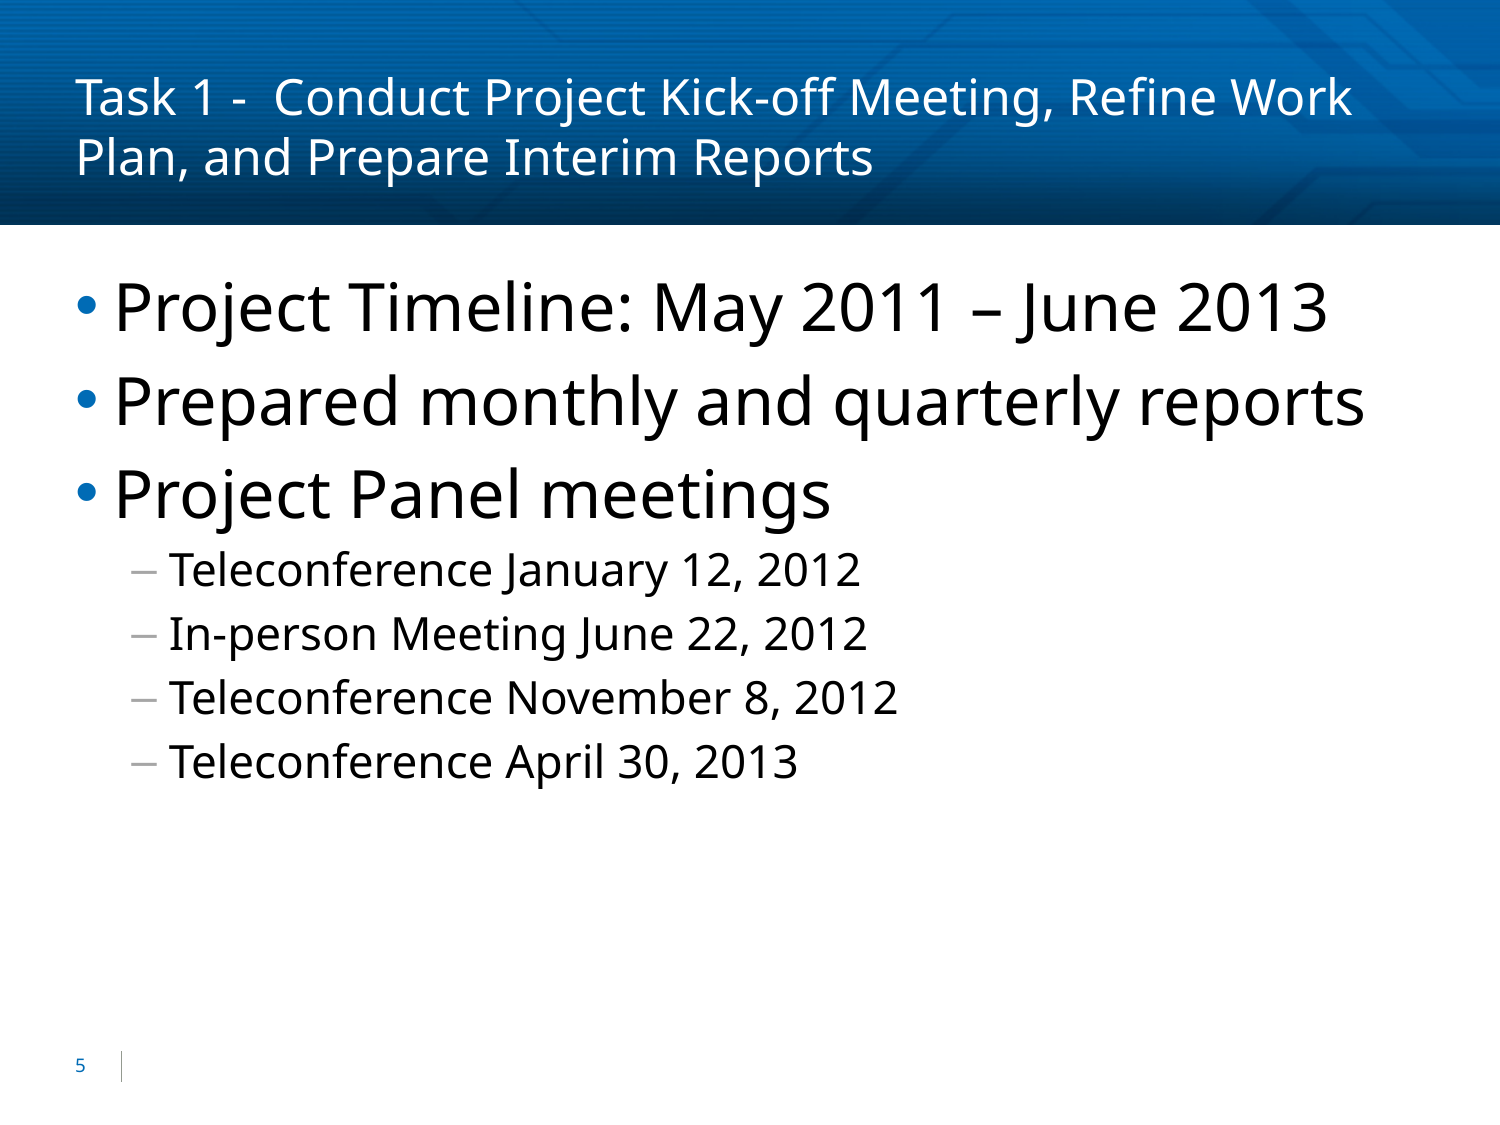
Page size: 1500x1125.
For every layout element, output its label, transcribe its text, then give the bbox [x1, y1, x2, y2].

title Task 1 - Conduct Project Kick-off Meeting, Refine Work Plan, and Prepare Interim Reports [75, 59, 1435, 193]
list Project Timeline: May 2011 – June 2013 Prepared monthly and quarterly reports Project Panel meetings Teleconference January 12, 2012 In-person Meeting June 22, 2012 Teleconference November 8, 2012 Teleconference April 30, 2013 [75, 264, 1425, 1084]
slide_number 5 [75, 1053, 135, 1080]
picture [0, 0, 1500, 225]
